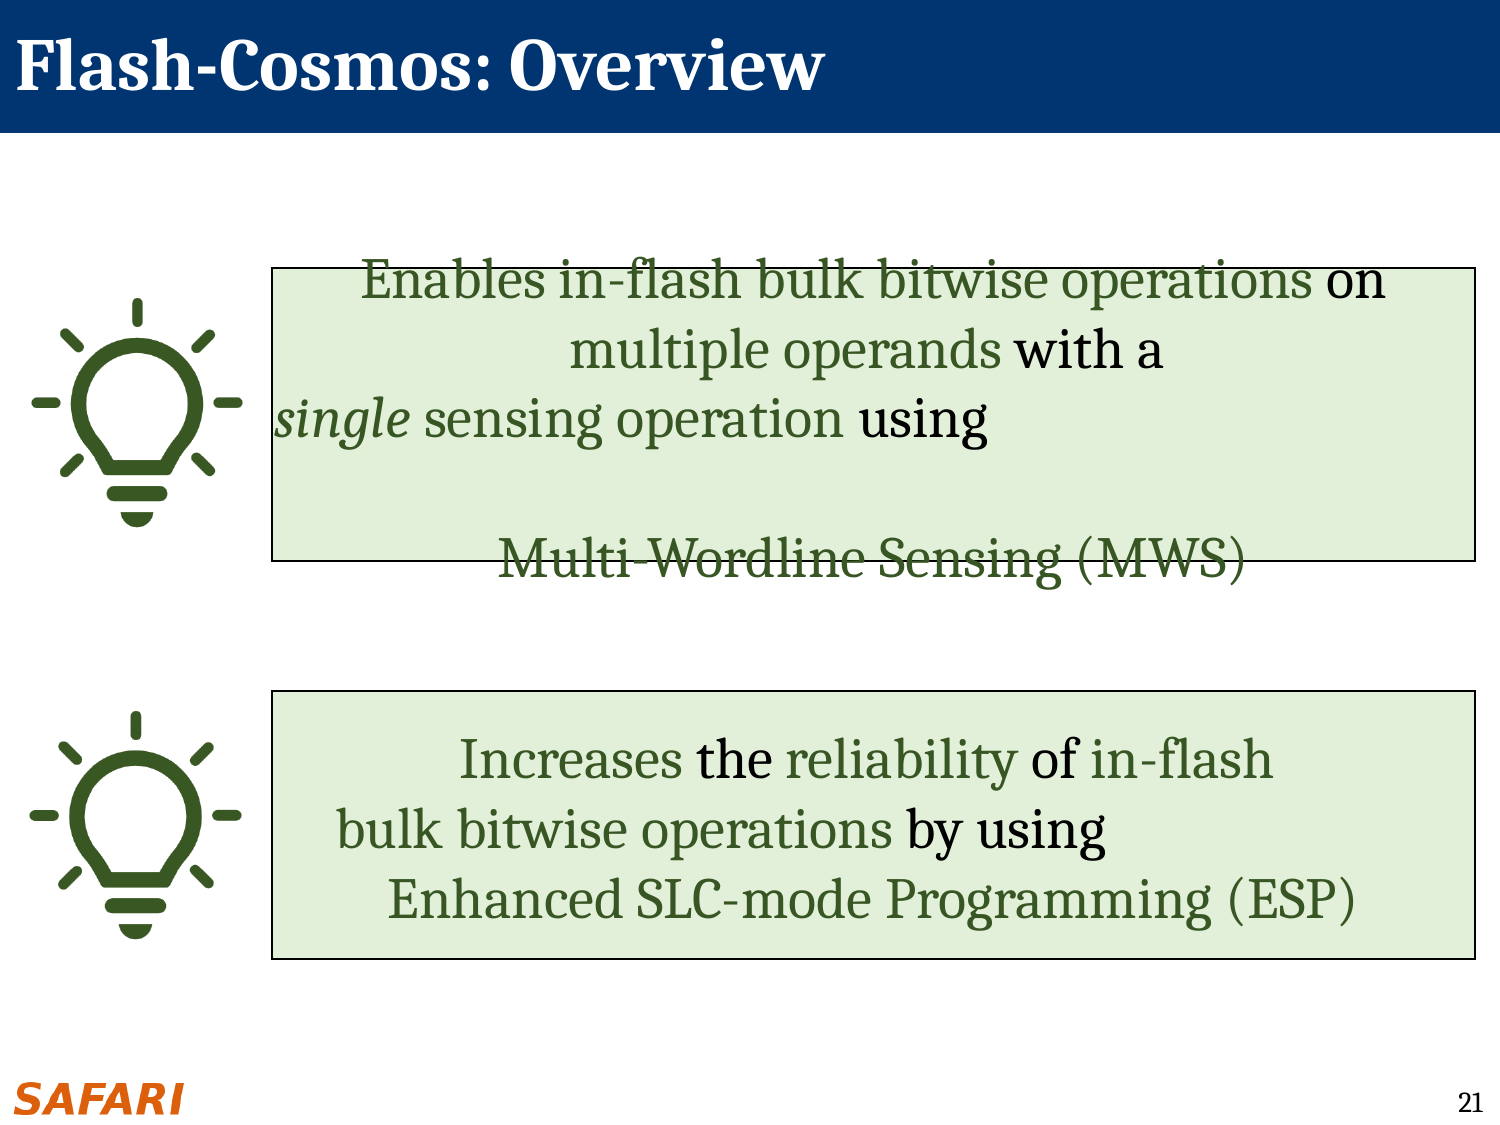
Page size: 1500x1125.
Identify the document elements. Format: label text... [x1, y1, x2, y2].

title Flash-Cosmos: Overview [0, 0, 1500, 133]
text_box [10, 268, 1476, 561]
text_box 21 [1366, 1075, 1498, 1125]
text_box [8, 691, 1476, 959]
picture [12, 1073, 190, 1125]
